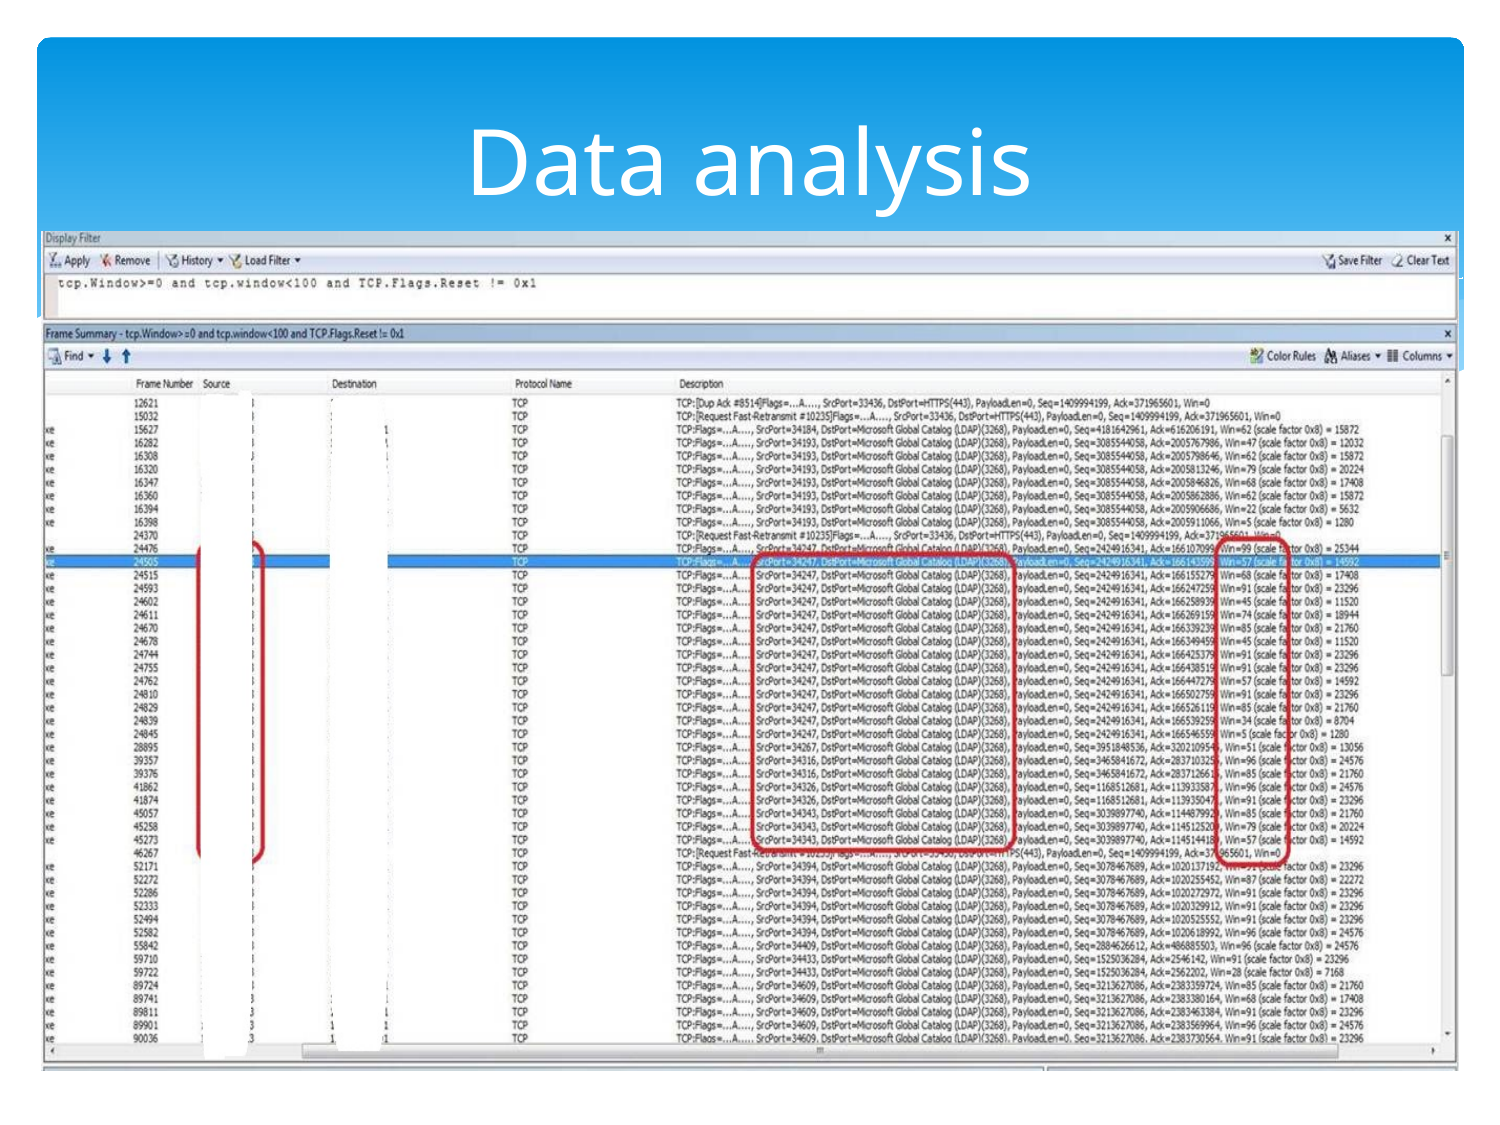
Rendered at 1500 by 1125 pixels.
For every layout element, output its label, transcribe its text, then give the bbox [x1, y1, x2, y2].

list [41, 231, 1459, 1071]
title Data analysis [75, 55, 1425, 229]
